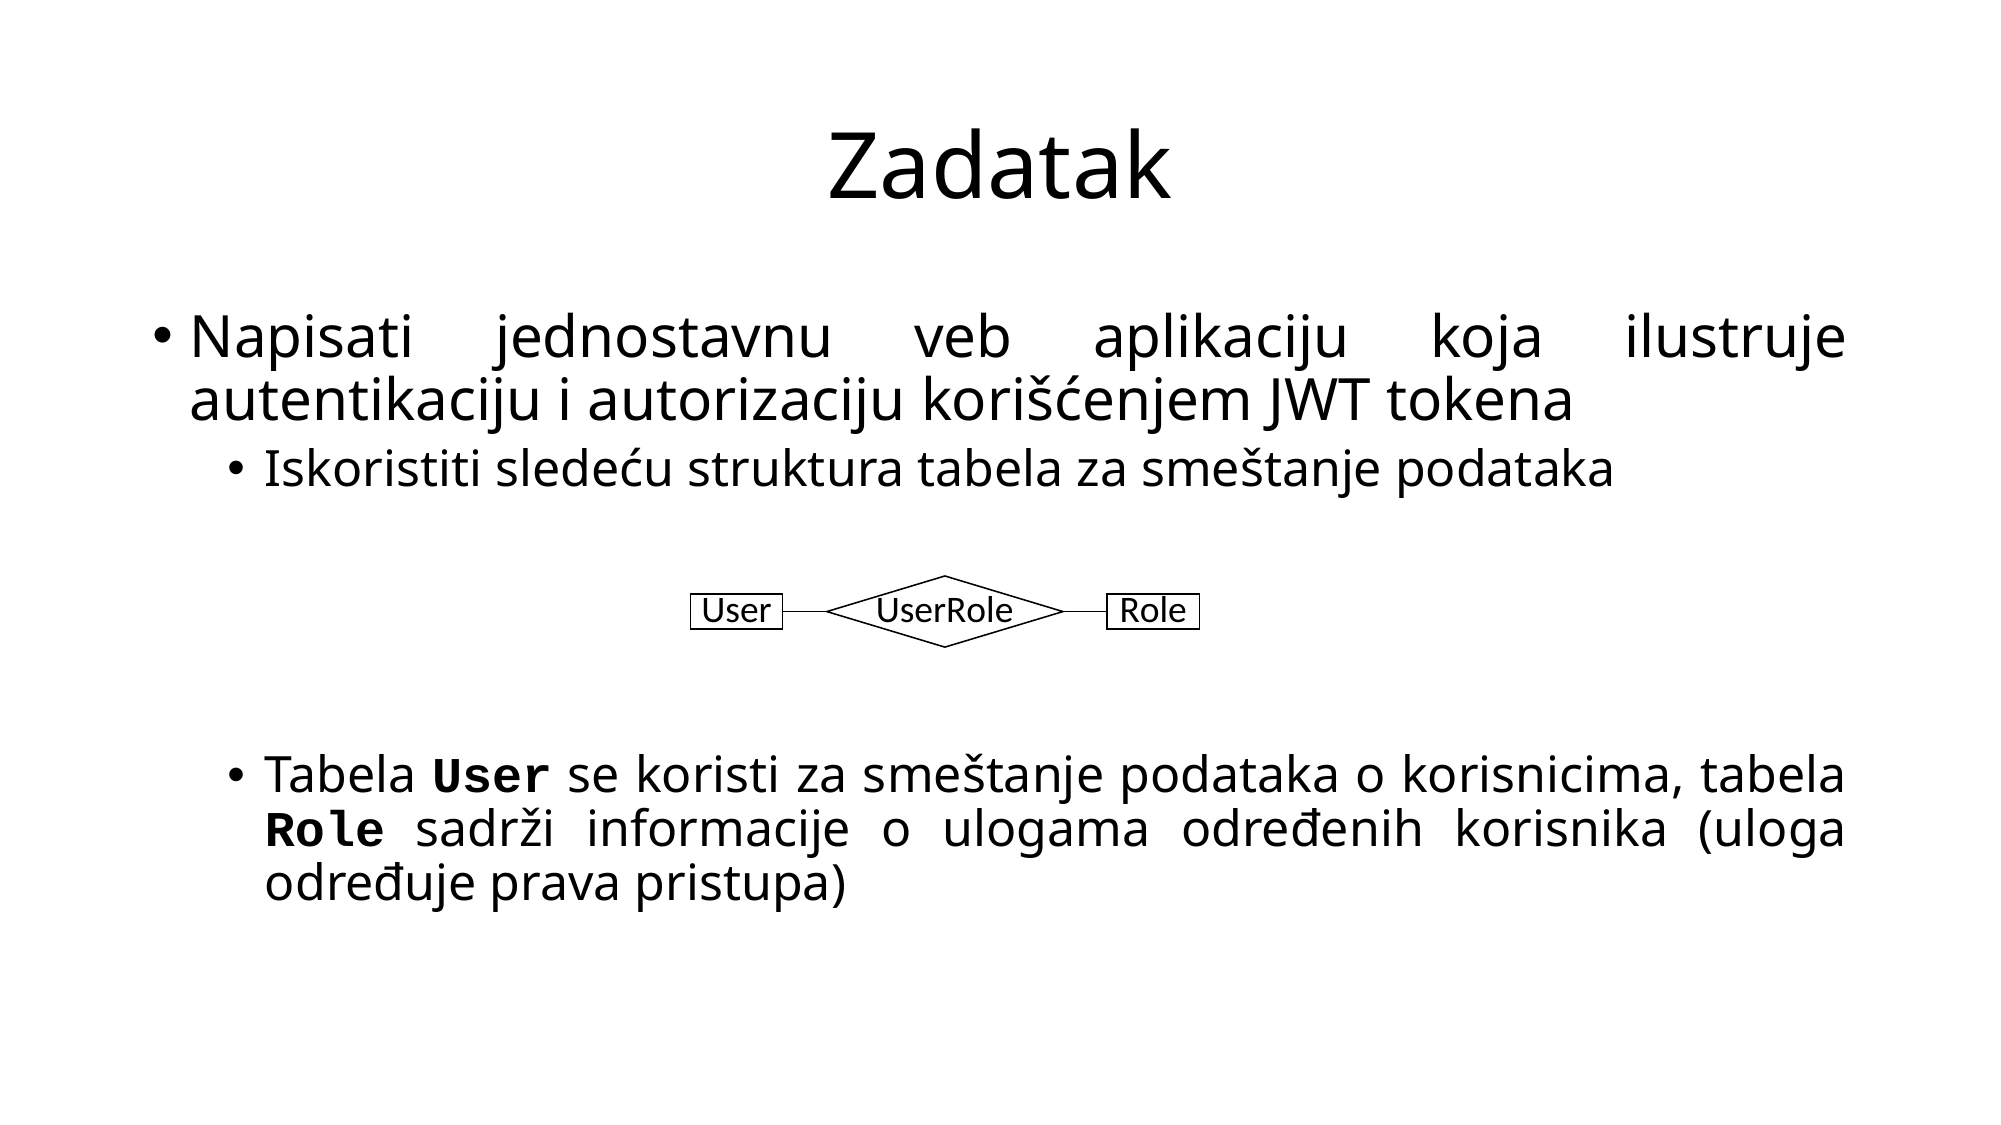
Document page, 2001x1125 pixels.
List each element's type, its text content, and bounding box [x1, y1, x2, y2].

list Napisati jednostavnu veb aplikaciju koja ilustruje autentikaciju i autorizaciju korišćenjem JWT tokena Iskoristiti sledeću struktura tabela za smeštanje podataka [137, 299, 1863, 517]
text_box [648, 534, 1241, 689]
title Zadatak [137, 59, 1863, 278]
text_box Tabela User se koristi za smeštanje podataka o korisnicima, tabela Role sadrži informacije o ulogama određenih korisnika (uloga određuje prava pristupa) [137, 742, 1863, 960]
